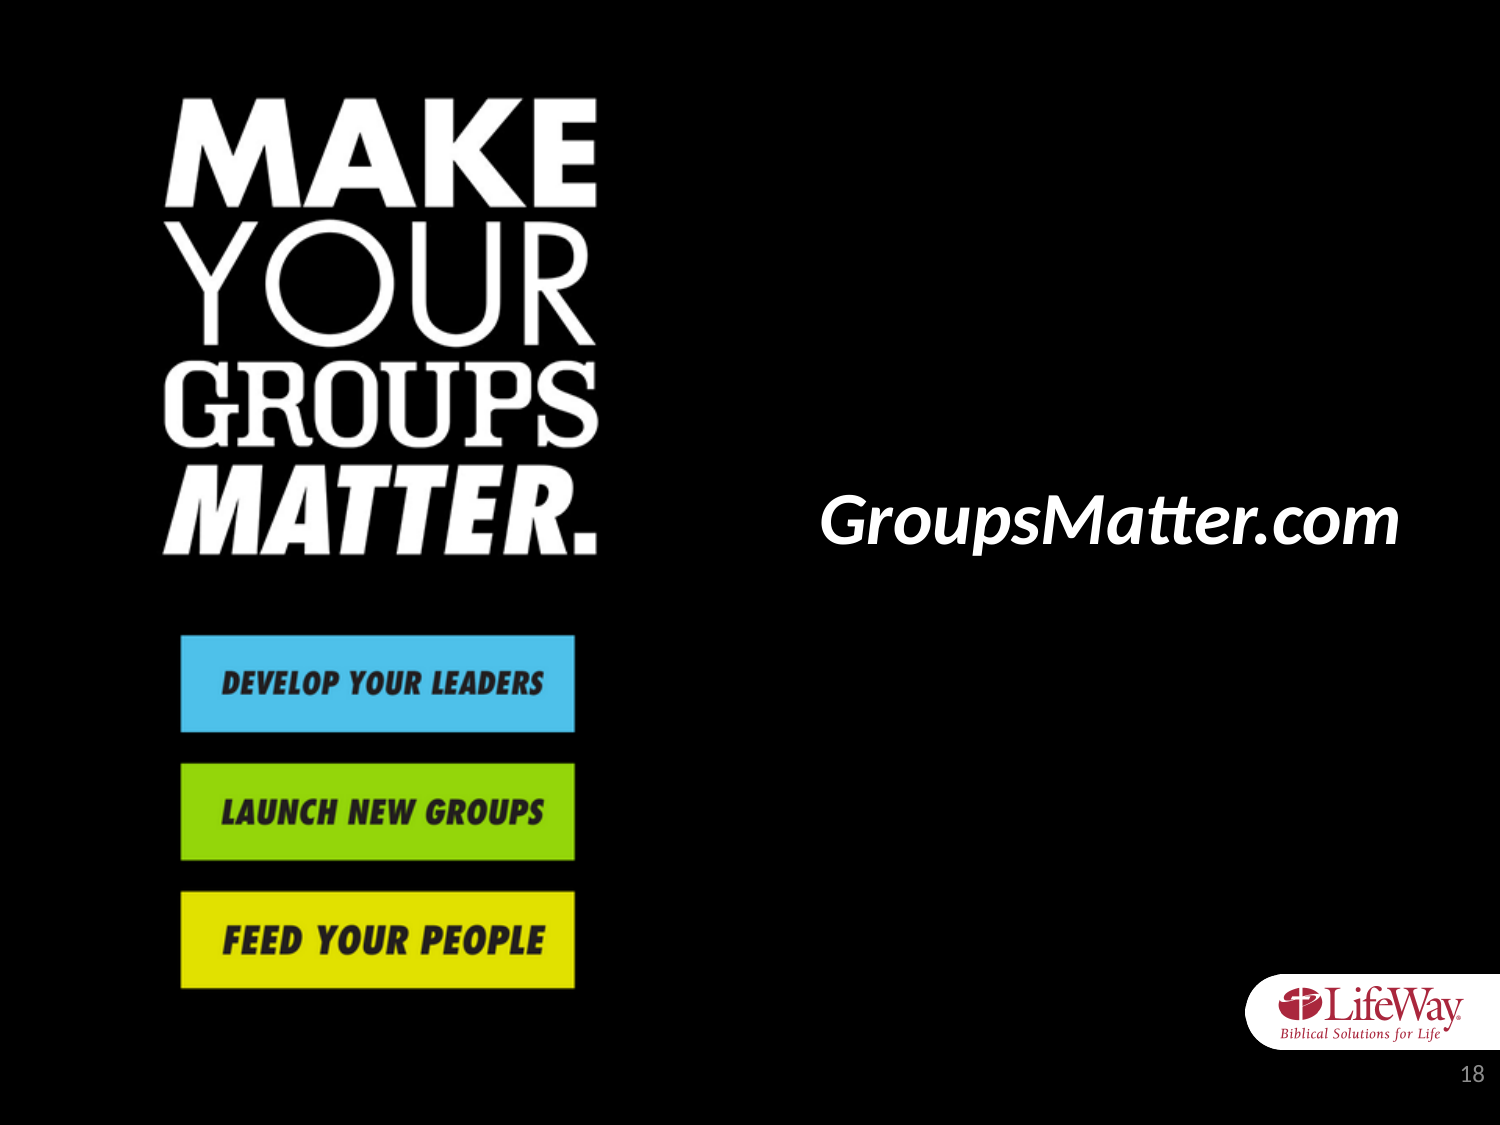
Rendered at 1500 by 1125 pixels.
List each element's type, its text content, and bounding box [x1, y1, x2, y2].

slide_number 18 [1149, 1042, 1500, 1103]
picture [124, 62, 655, 596]
picture [162, 612, 602, 1029]
picture [1245, 974, 1500, 1051]
text_box GroupsMatter.com [804, 462, 1418, 568]
